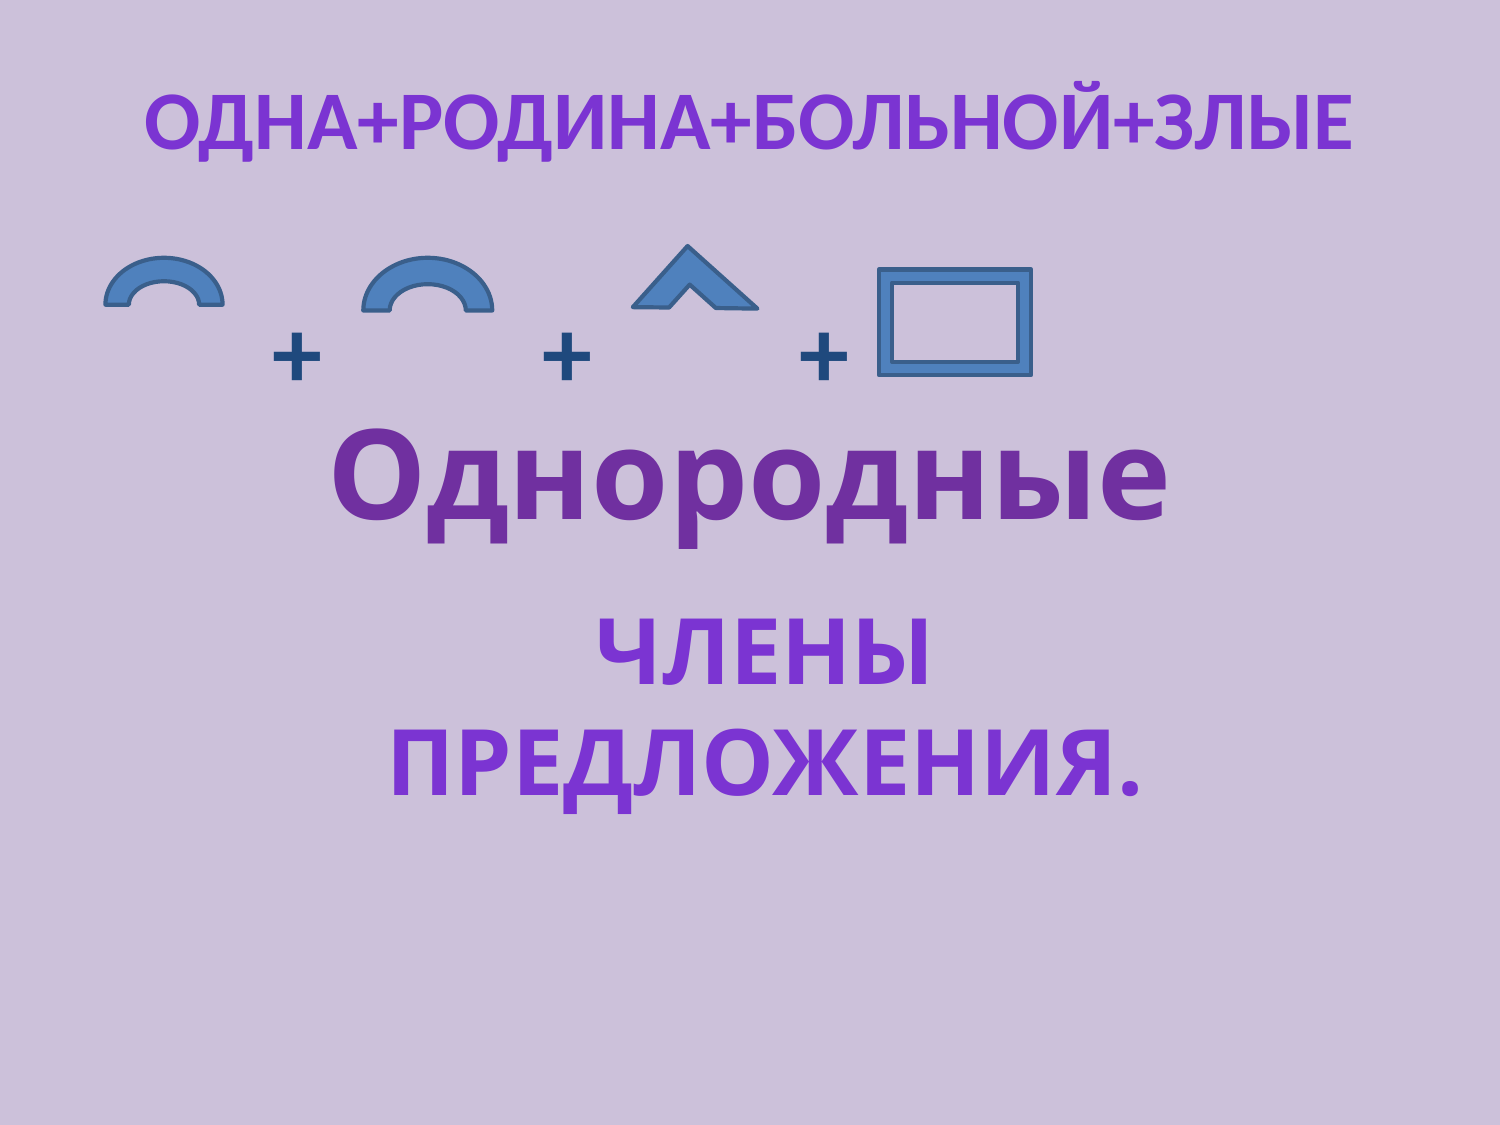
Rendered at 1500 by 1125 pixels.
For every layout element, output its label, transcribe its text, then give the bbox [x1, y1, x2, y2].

text_box [361, 255, 495, 313]
title Однородные [112, 349, 1388, 591]
text_box [877, 267, 1033, 377]
text_box Члены Предложения. [187, 585, 1344, 821]
text_box [630, 243, 760, 311]
text_box Одна+родина+больной+злые [0, 58, 1500, 174]
text_box + [785, 281, 879, 416]
text_box [103, 255, 225, 307]
text_box + [257, 281, 364, 416]
text_box + [527, 281, 645, 416]
